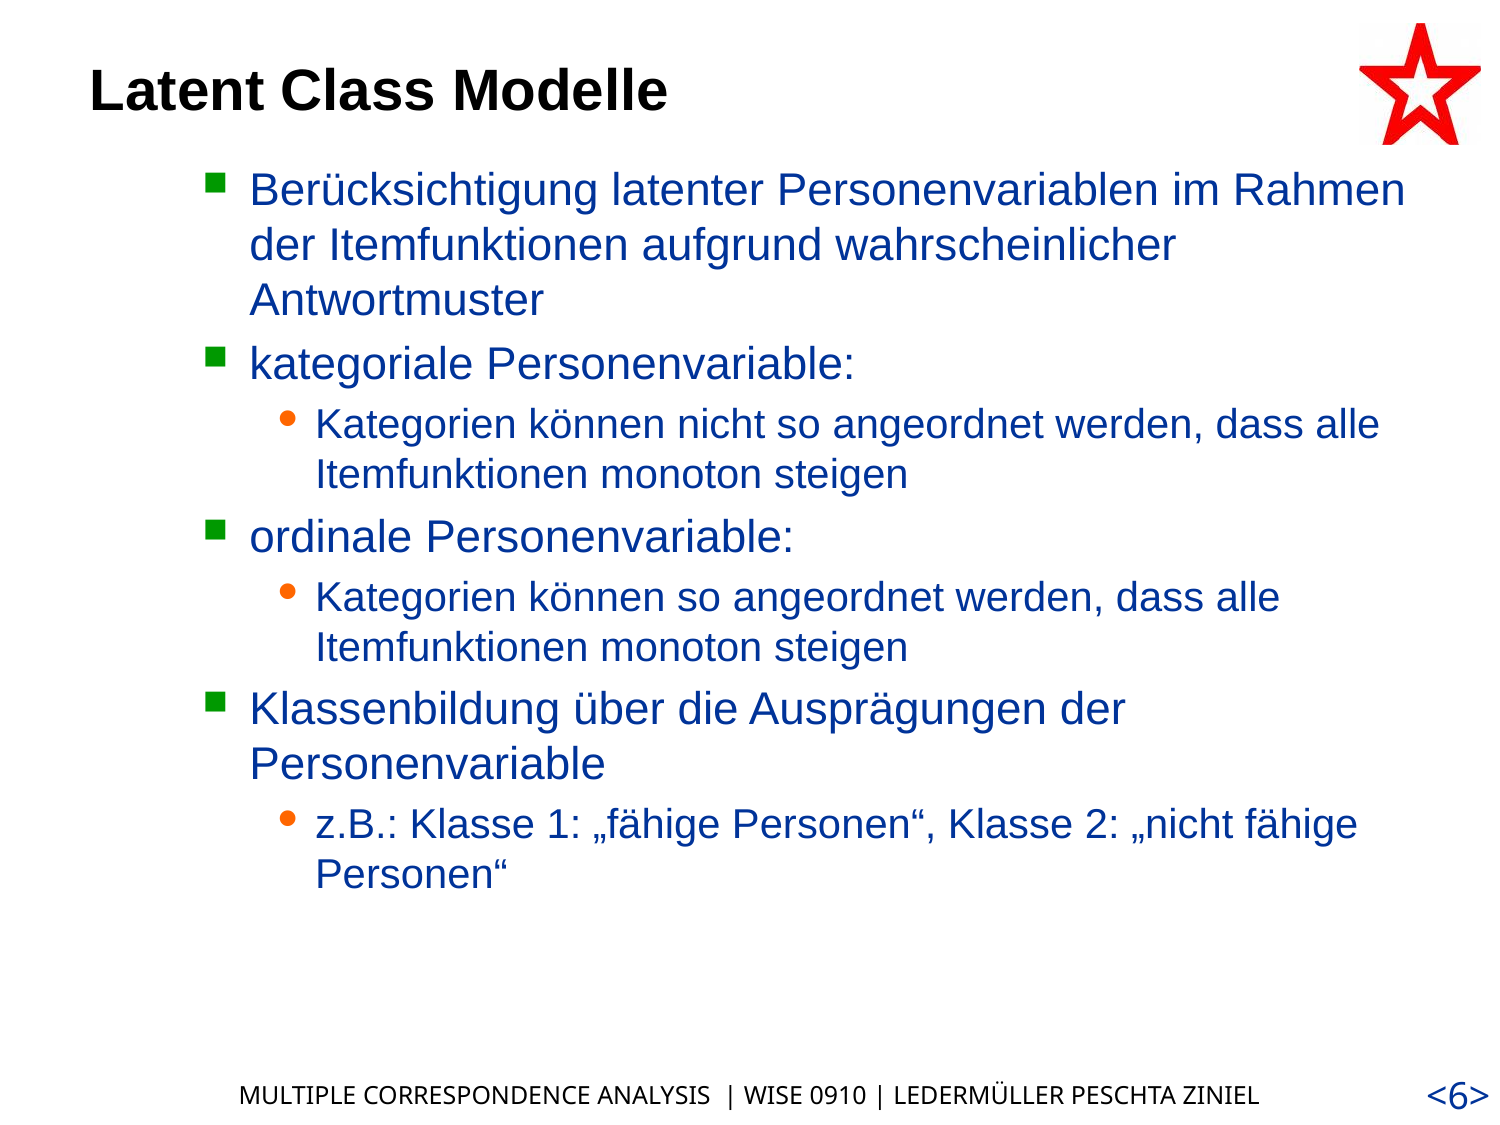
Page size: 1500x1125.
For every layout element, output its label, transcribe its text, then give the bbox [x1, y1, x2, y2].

picture [1359, 23, 1481, 145]
slide_number <6> [1296, 1064, 1500, 1120]
title Latent Class Modelle [75, 45, 1425, 233]
list Berücksichtigung latenter Personenvariablen im Rahmen der Itemfunktionen aufgrund wahrscheinlicher Antwortmuster kategoriale Personenvariable: Kategorien können nicht so angeordnet werden, dass alle Itemfunktionen monoton steigen ordinale Personenvariable: Kategorien können so angeordnet werden, dass alle Itemfunktionen monoton steigen Klassenbildung über die Ausprägungen der Personenvariable z.B.: Klasse 1: „fähige Personen“, Klasse 2: „nicht fähige Personen“ [112, 152, 1438, 978]
